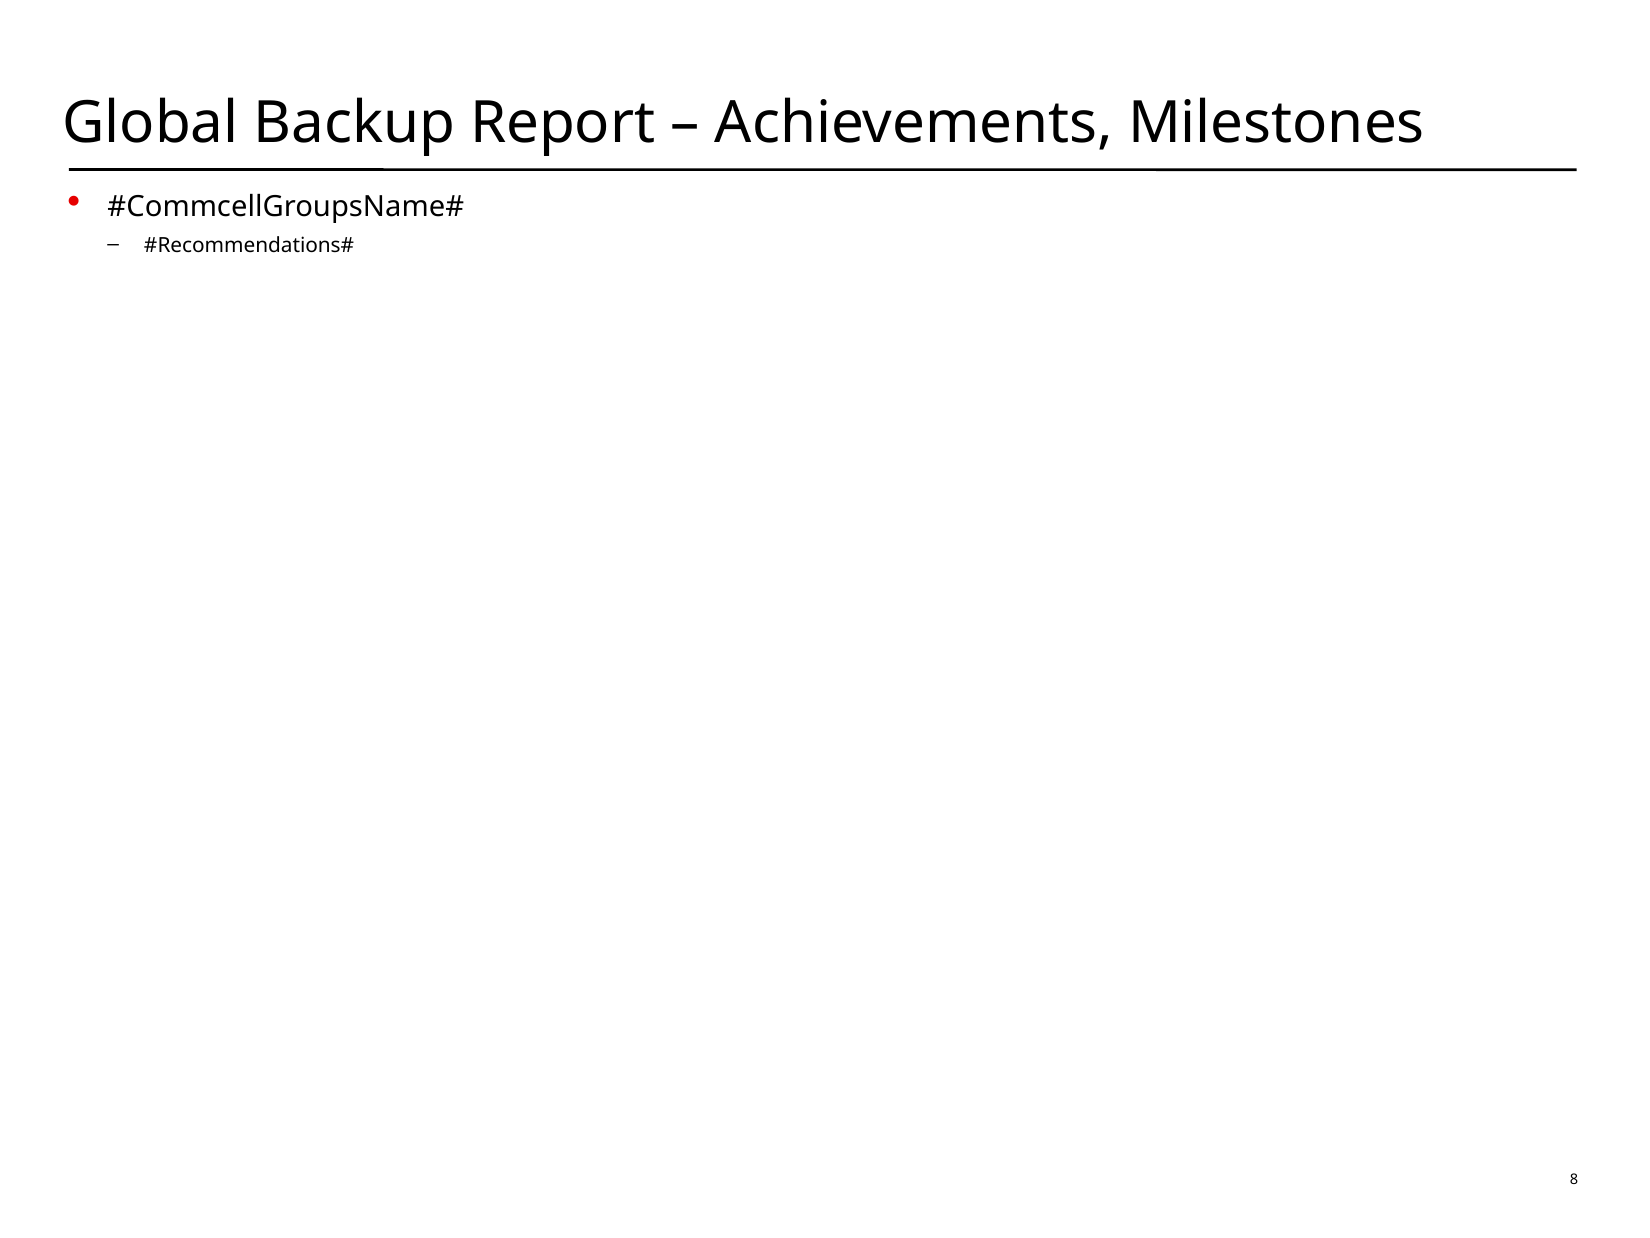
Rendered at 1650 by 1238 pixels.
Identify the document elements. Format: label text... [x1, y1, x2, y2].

title Global Backup Report – Achievements, Milestones [62, 0, 1571, 155]
list #CommcellGroupsName# #Recommendations# [68, 193, 1564, 1119]
slide_number 7 [1510, 1125, 1579, 1188]
